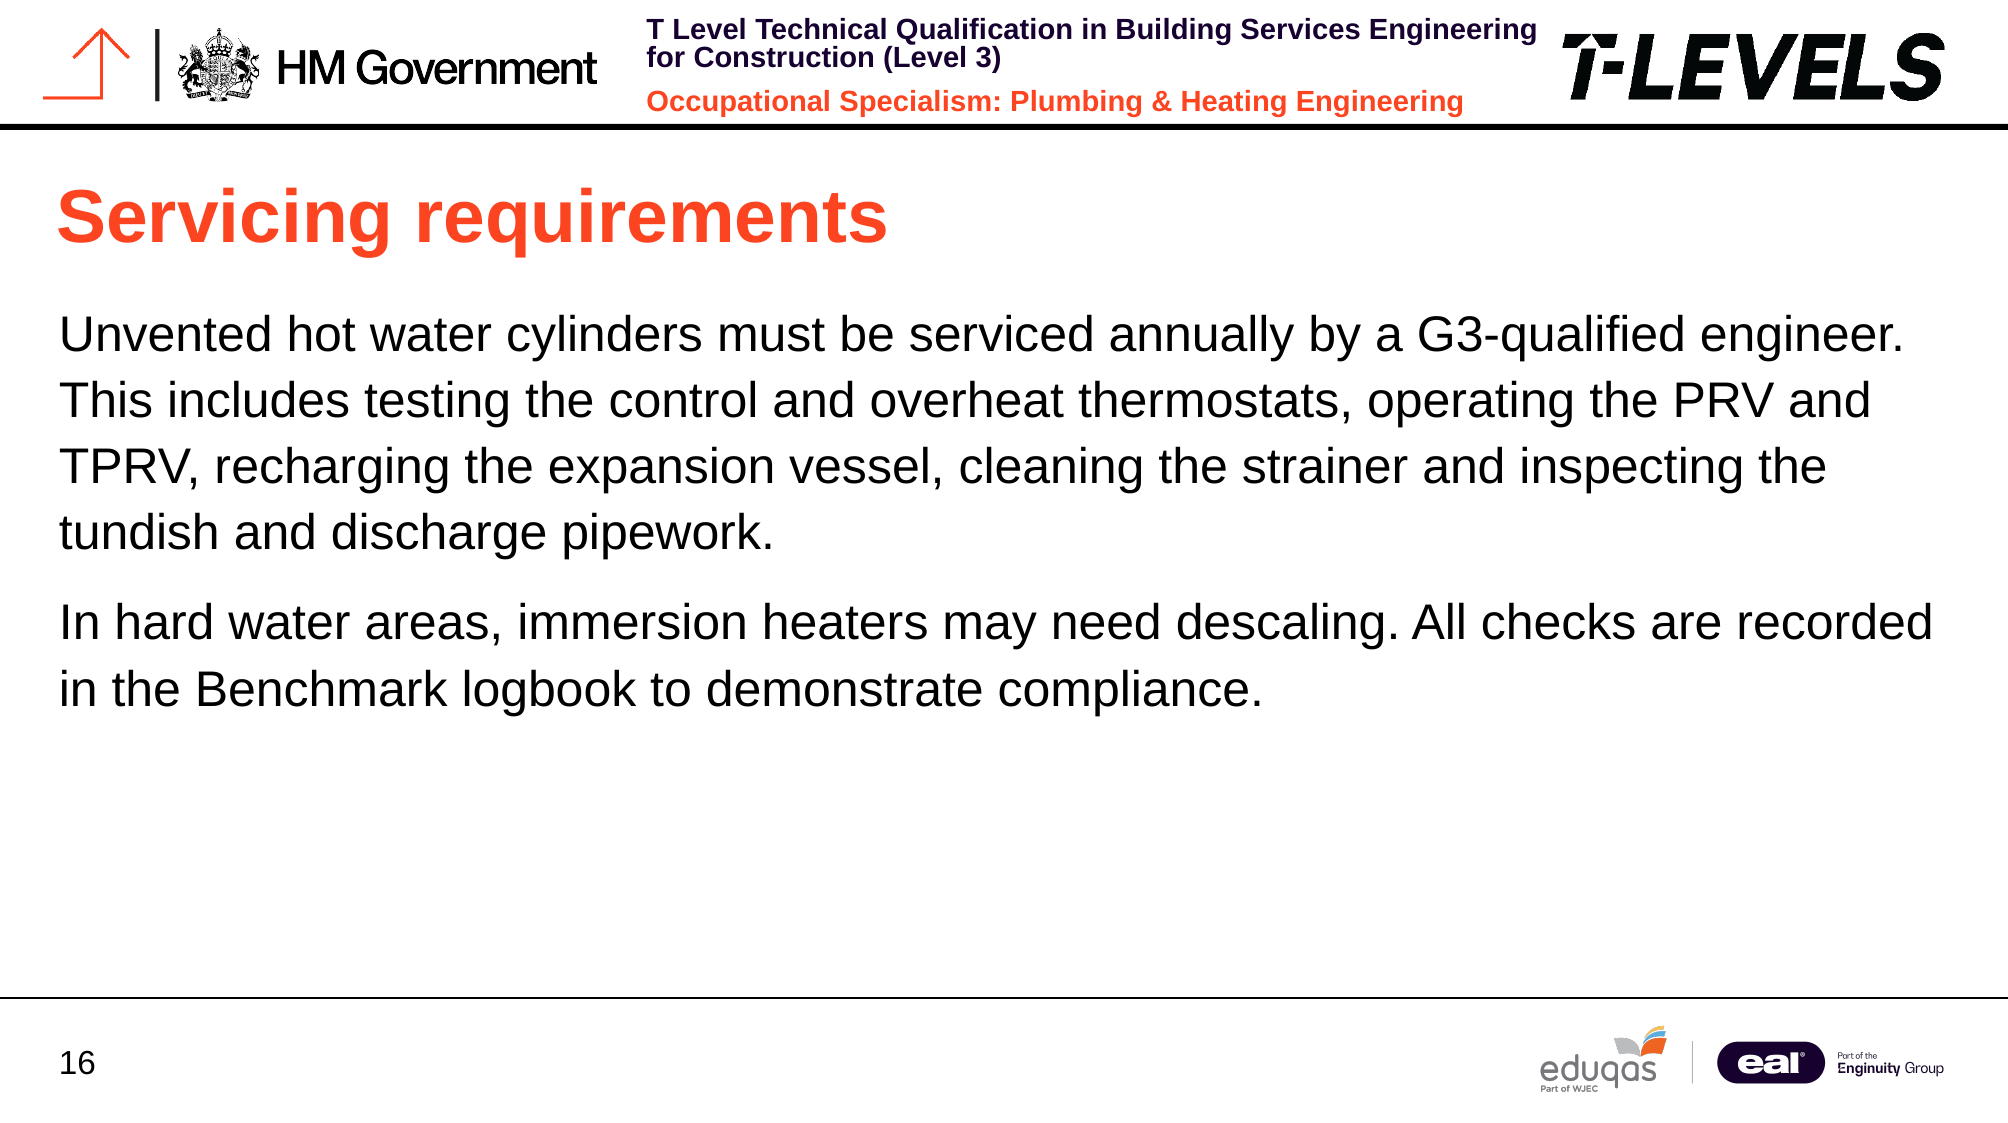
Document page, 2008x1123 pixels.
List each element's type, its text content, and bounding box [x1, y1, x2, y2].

title Servicing requirements [41, 111, 1949, 314]
picture [1543, 25, 1964, 108]
picture [155, 28, 597, 102]
list Unvented hot water cylinders must be serviced annually by a G3-qualified engineer. This includes testing the control and overheat thermostats, operating the PRV and TPRV, recharging the expansion vessel, cleaning the strainer and inspecting the tundish and discharge pipework. In hard water areas, immersion heaters may need descaling. All checks are recorded in the Benchmark logbook to demonstrate compliance. [59, 295, 1949, 975]
picture [1535, 1021, 1949, 1097]
picture [38, 27, 136, 100]
